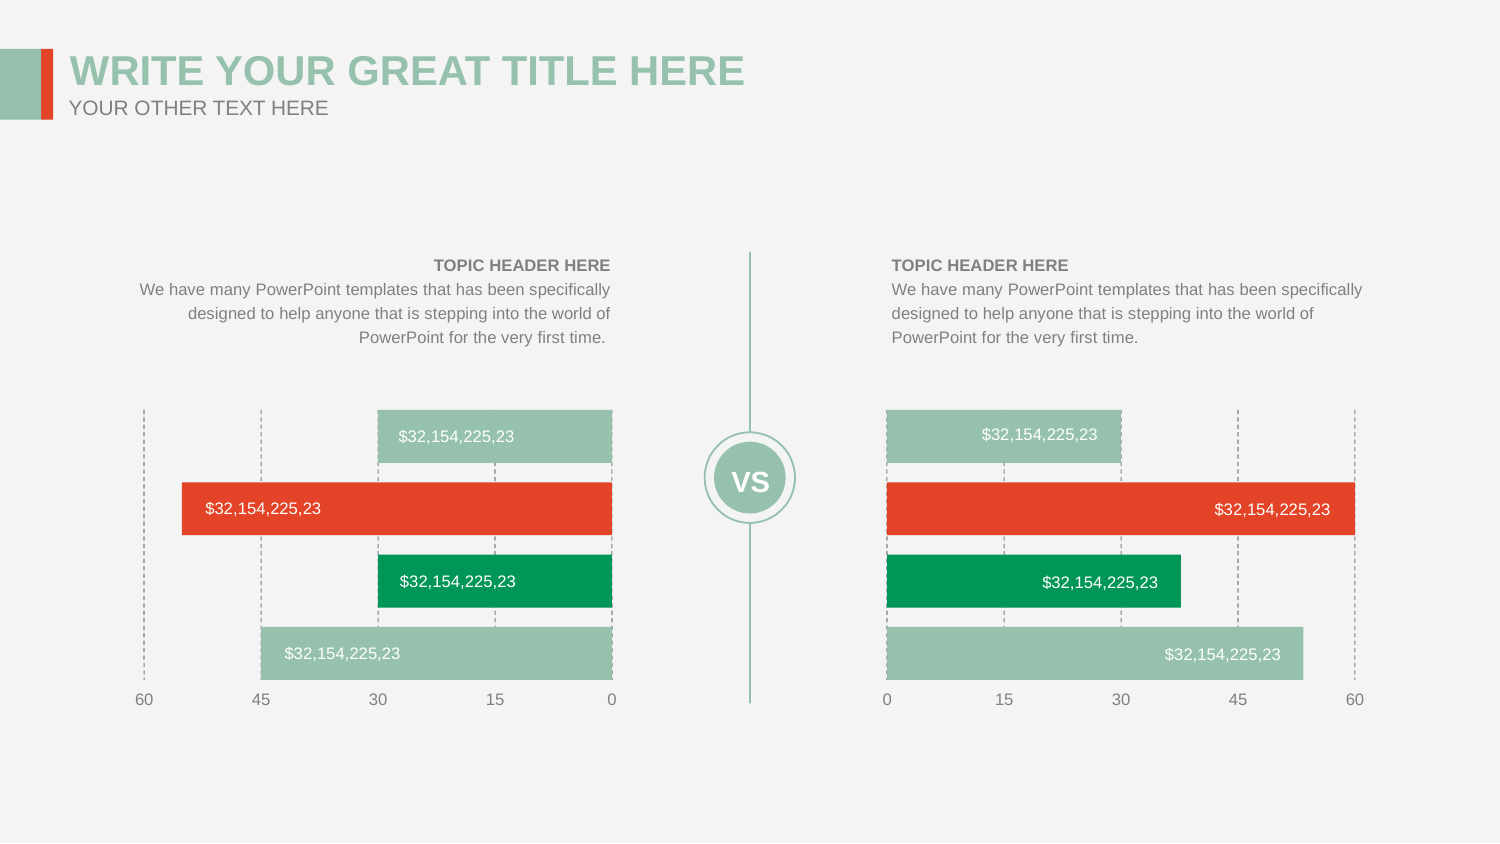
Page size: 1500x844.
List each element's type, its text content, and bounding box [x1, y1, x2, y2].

text_box 45 [251, 688, 271, 710]
text_box [704, 432, 796, 523]
text_box [378, 409, 612, 463]
text_box $32,154,225,23 [269, 635, 416, 671]
text_box 15 [994, 688, 1014, 710]
text_box 0 [882, 688, 892, 710]
text_box [886, 409, 1121, 463]
text_box TOPIC HEADER HERE We have many PowerPoint templates that has been specifically designed to help anyone that is stepping into the world of PowerPoint for the very first time. [138, 251, 612, 347]
text_box $32,154,225,23 [1199, 491, 1346, 527]
text_box WRITE YOUR GREAT TITLE HERE [55, 36, 761, 102]
text_box YOUR OTHER TEXT HERE [54, 86, 344, 127]
text_box VS [731, 462, 771, 498]
text_box $32,154,225,23 [385, 563, 531, 599]
text_box TOPIC HEADER HERE We have many PowerPoint templates that has been specifically designed to help anyone that is stepping into the world of PowerPoint for the very first time. [891, 251, 1365, 347]
text_box 60 [1345, 688, 1365, 710]
text_box [261, 626, 612, 680]
text_box 60 [134, 688, 154, 710]
text_box 30 [368, 688, 388, 710]
text_box $32,154,225,23 [190, 490, 337, 526]
text_box $32,154,225,23 [1027, 564, 1174, 600]
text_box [0, 48, 54, 120]
text_box $32,154,225,23 [966, 416, 1113, 452]
text_box 15 [485, 688, 505, 710]
text_box $32,154,225,23 [1149, 636, 1296, 672]
text_box 45 [1228, 688, 1248, 710]
text_box [378, 554, 612, 608]
text_box [887, 554, 1181, 608]
text_box $32,154,225,23 [383, 418, 530, 454]
text_box [887, 626, 1304, 680]
text_box [181, 482, 612, 536]
text_box 0 [607, 688, 617, 710]
text_box 30 [1111, 688, 1131, 710]
text_box [886, 482, 1355, 536]
